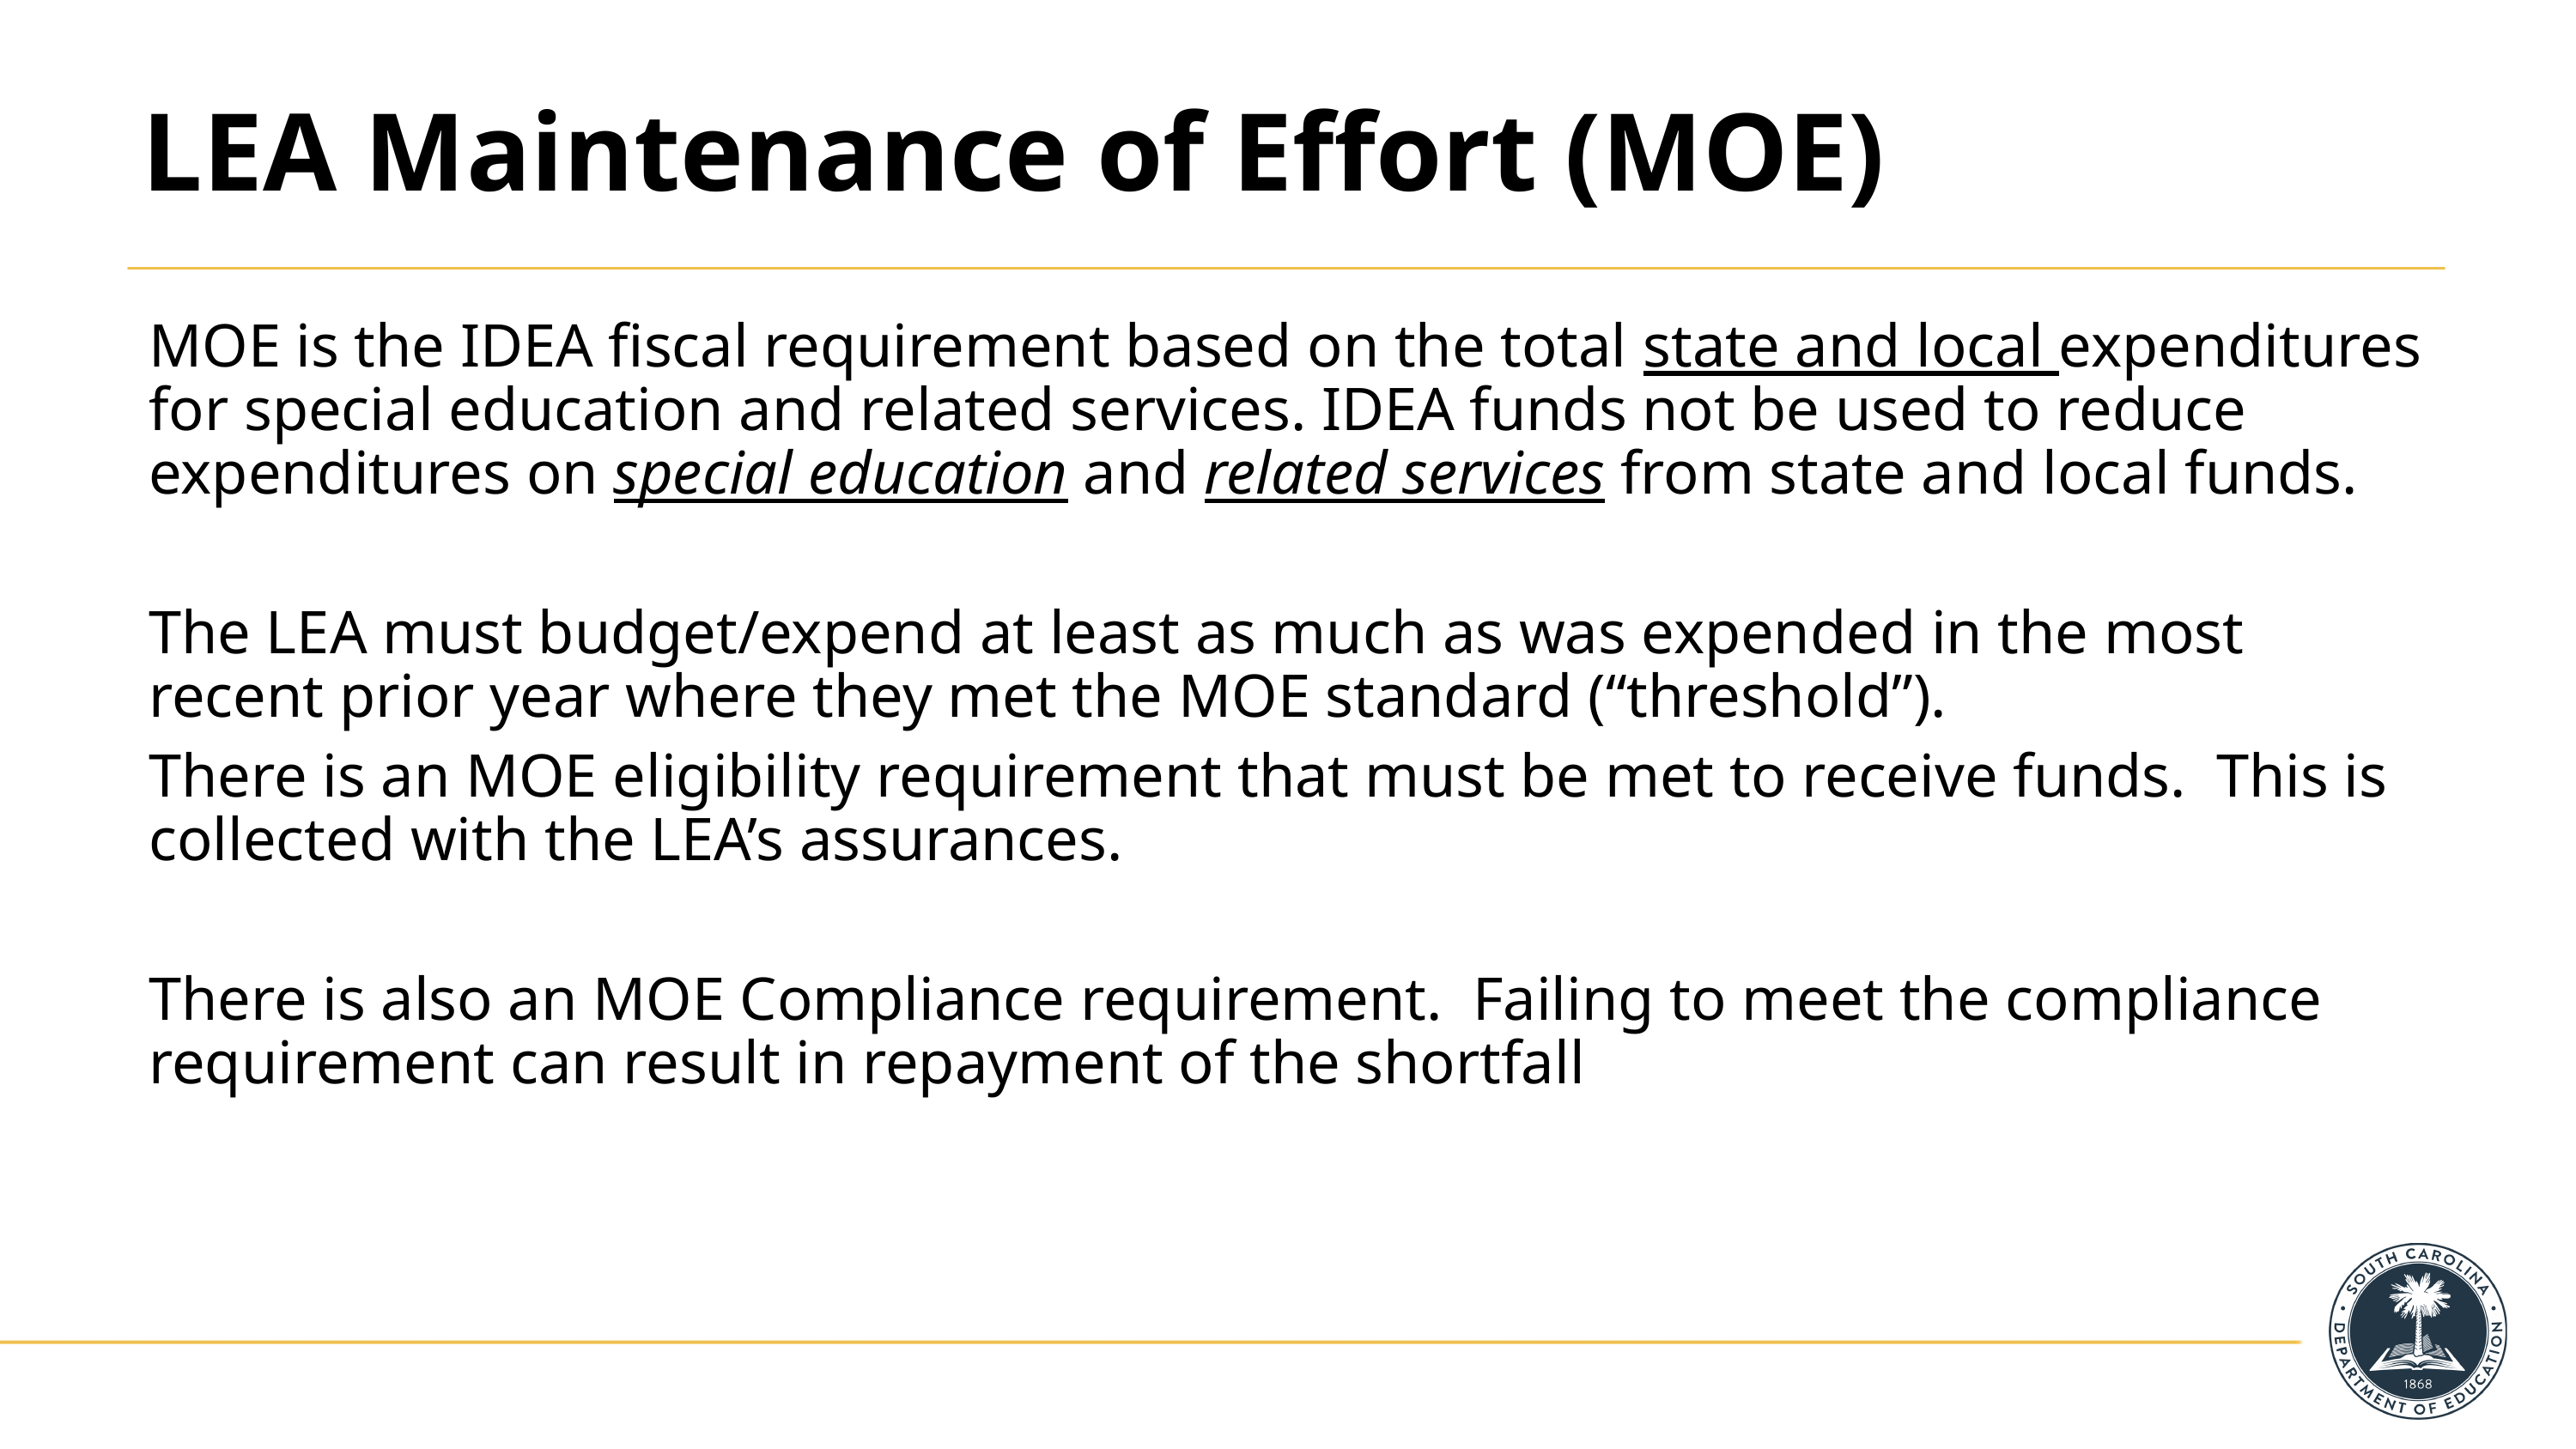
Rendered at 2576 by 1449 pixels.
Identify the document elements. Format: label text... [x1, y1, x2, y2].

list MOE is the IDEA fiscal requirement based on the total state and local expenditures for special education and related services. IDEA funds not be used to reduce expenditures on special education and related services from state and local funds. The LEA must budget/expend at least as much as was expended in the most recent prior year where they met the MOE standard (“threshold”). There is an MOE eligibility requirement that must be met to receive funds. This is collected with the LEA’s assurances. There is also an MOE Compliance requirement. Failing to meet the compliance requirement can result in repayment of the shortfall [129, 306, 2447, 1149]
title LEA Maintenance of Effort (MOE) [129, 76, 2447, 232]
picture [2329, 1243, 2507, 1420]
